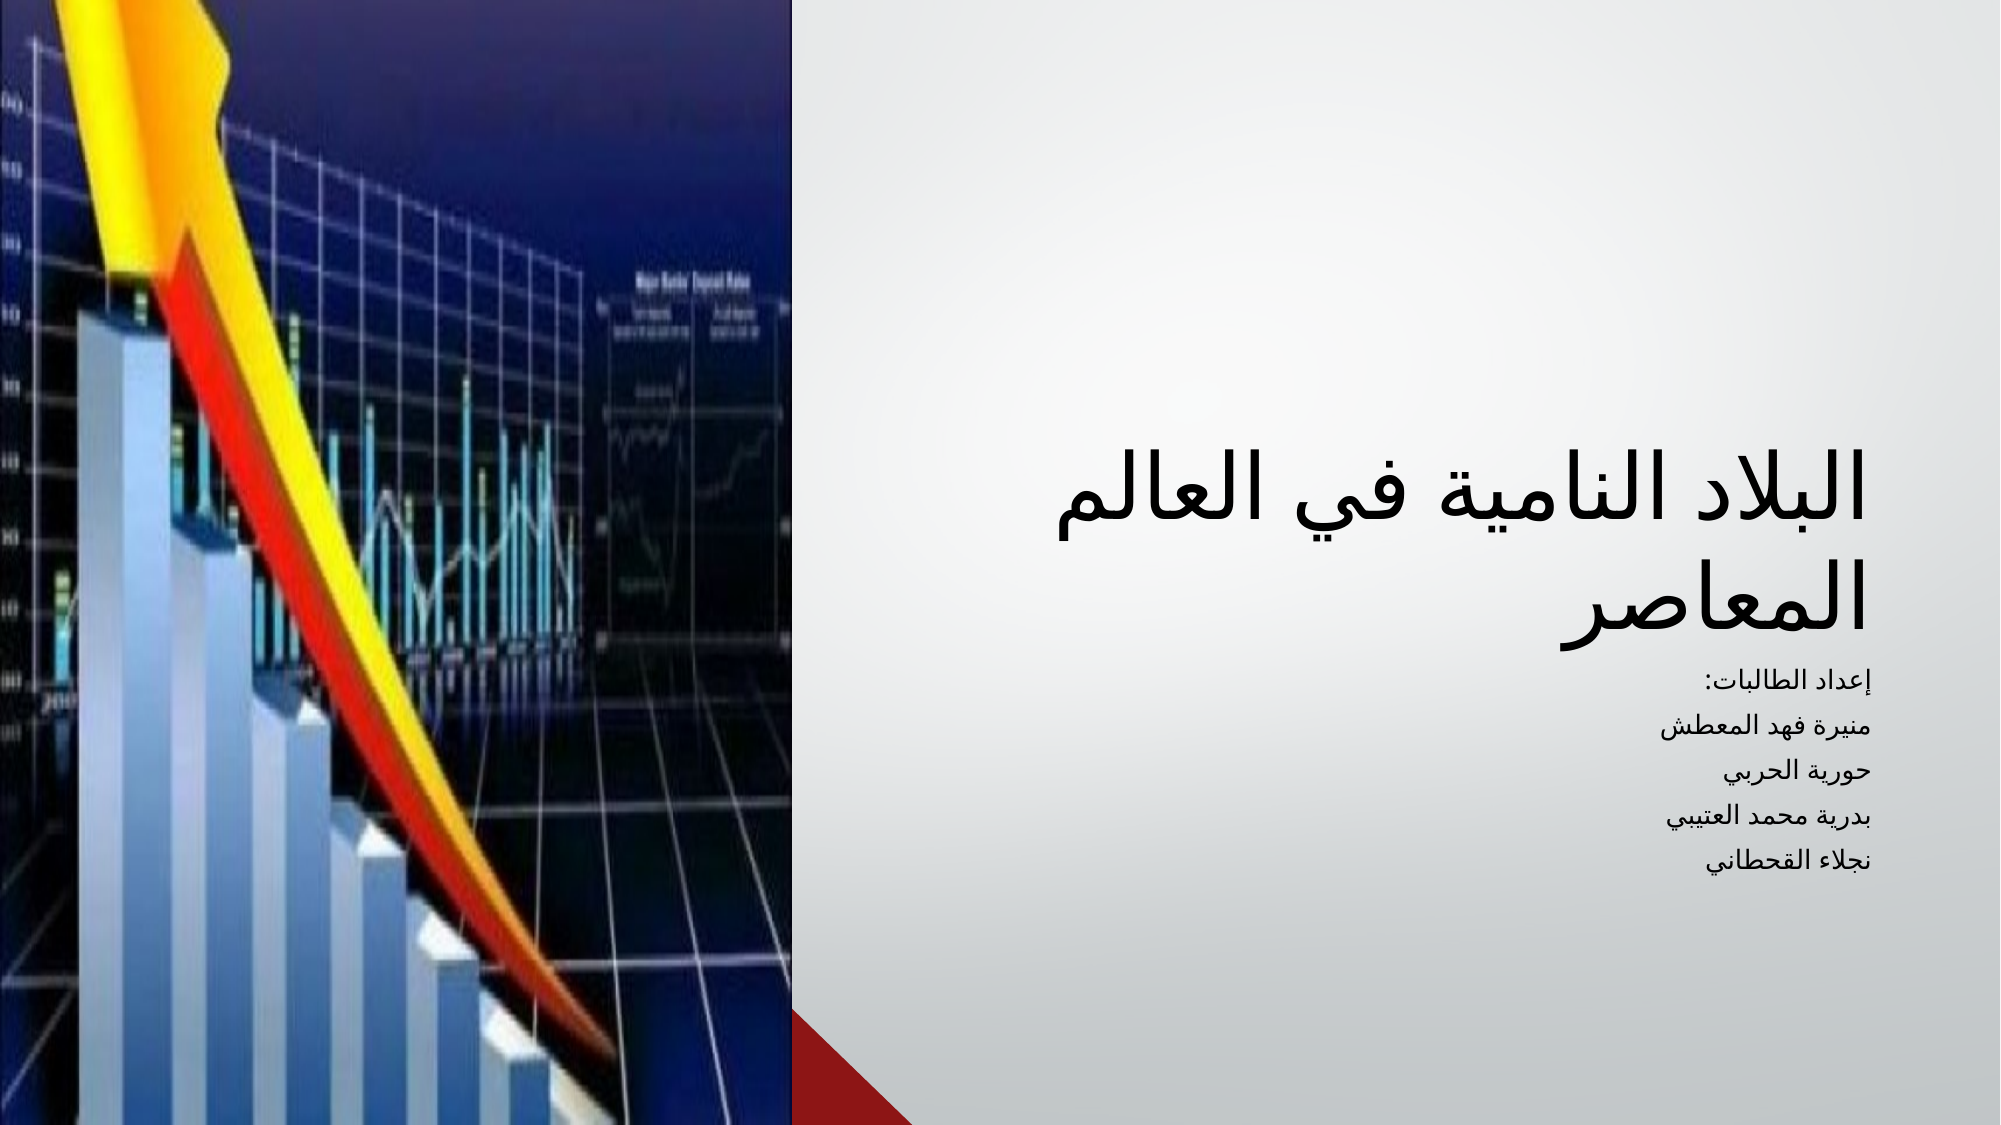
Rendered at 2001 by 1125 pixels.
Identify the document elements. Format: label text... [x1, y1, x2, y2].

subtitle إعداد الطالبات: منيرة فهد المعطش حورية الحربي بدرية محمد العتيبي نجلاء القحطاني [792, 655, 1887, 884]
title البلاد النامية في العالم المعاصر [792, 226, 1887, 655]
picture [0, 0, 792, 1125]
